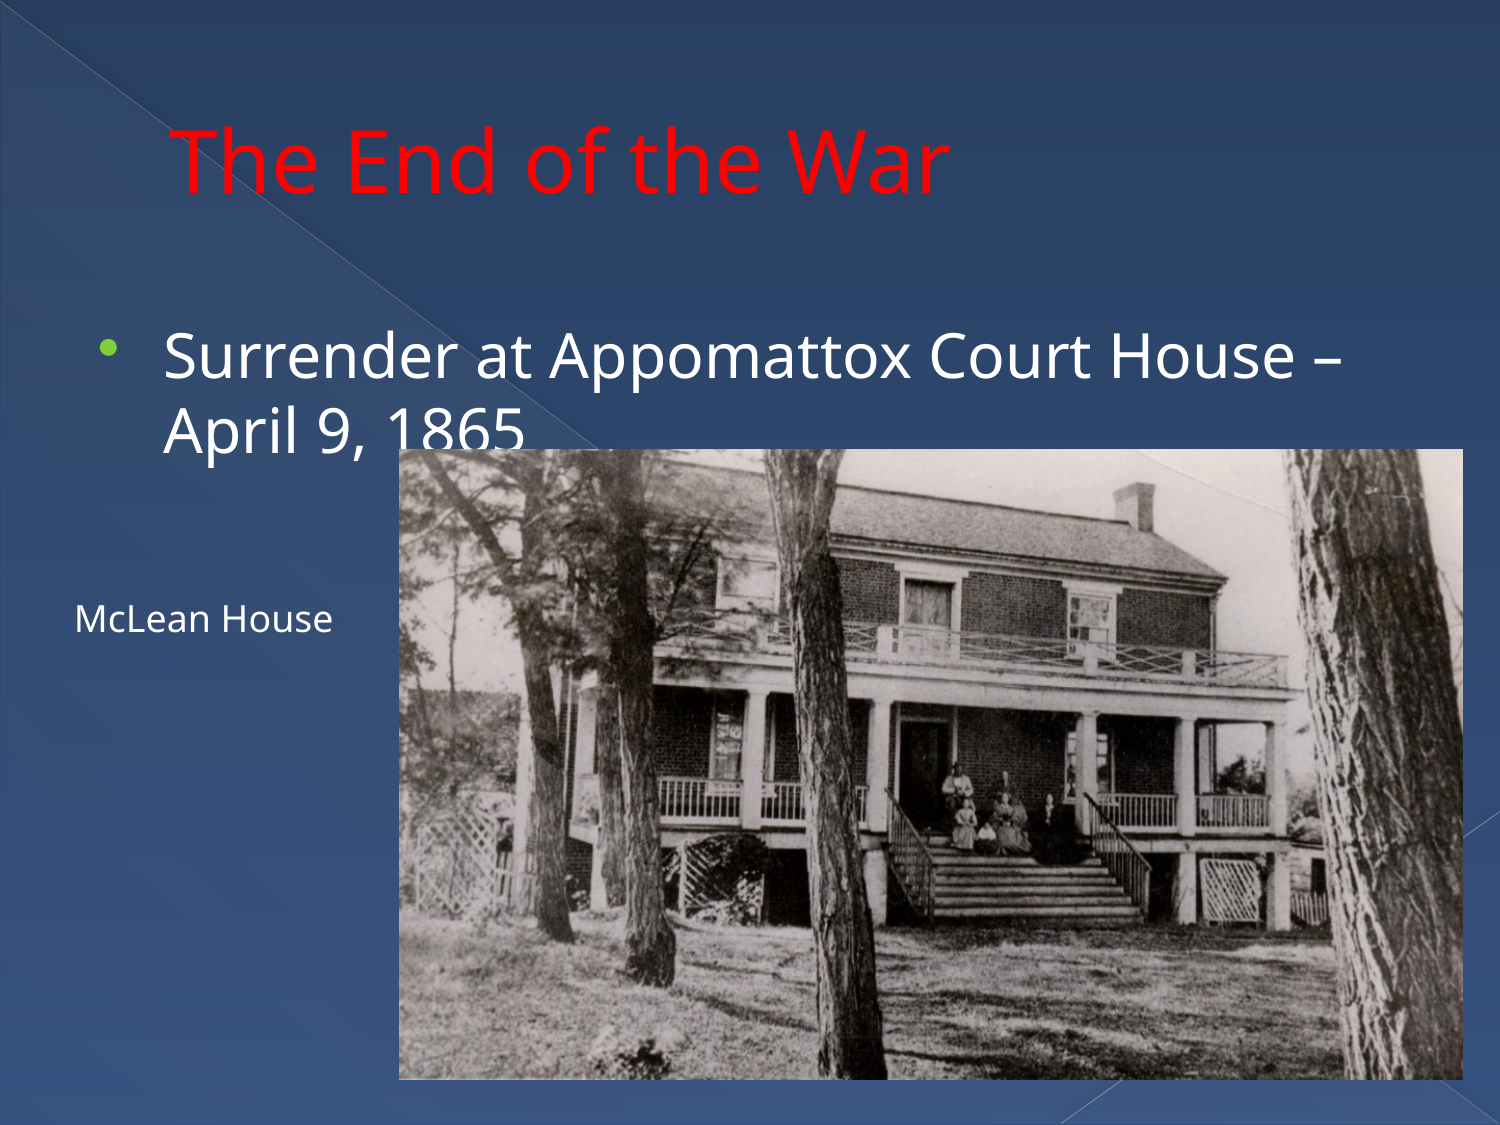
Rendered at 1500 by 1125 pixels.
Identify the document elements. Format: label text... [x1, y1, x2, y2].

list Surrender at Appomattox Court House – April 9, 1865 [75, 308, 1425, 1059]
title The End of the War [75, 43, 1425, 274]
text_box McLean House [59, 587, 349, 648]
picture [399, 449, 1463, 1081]
